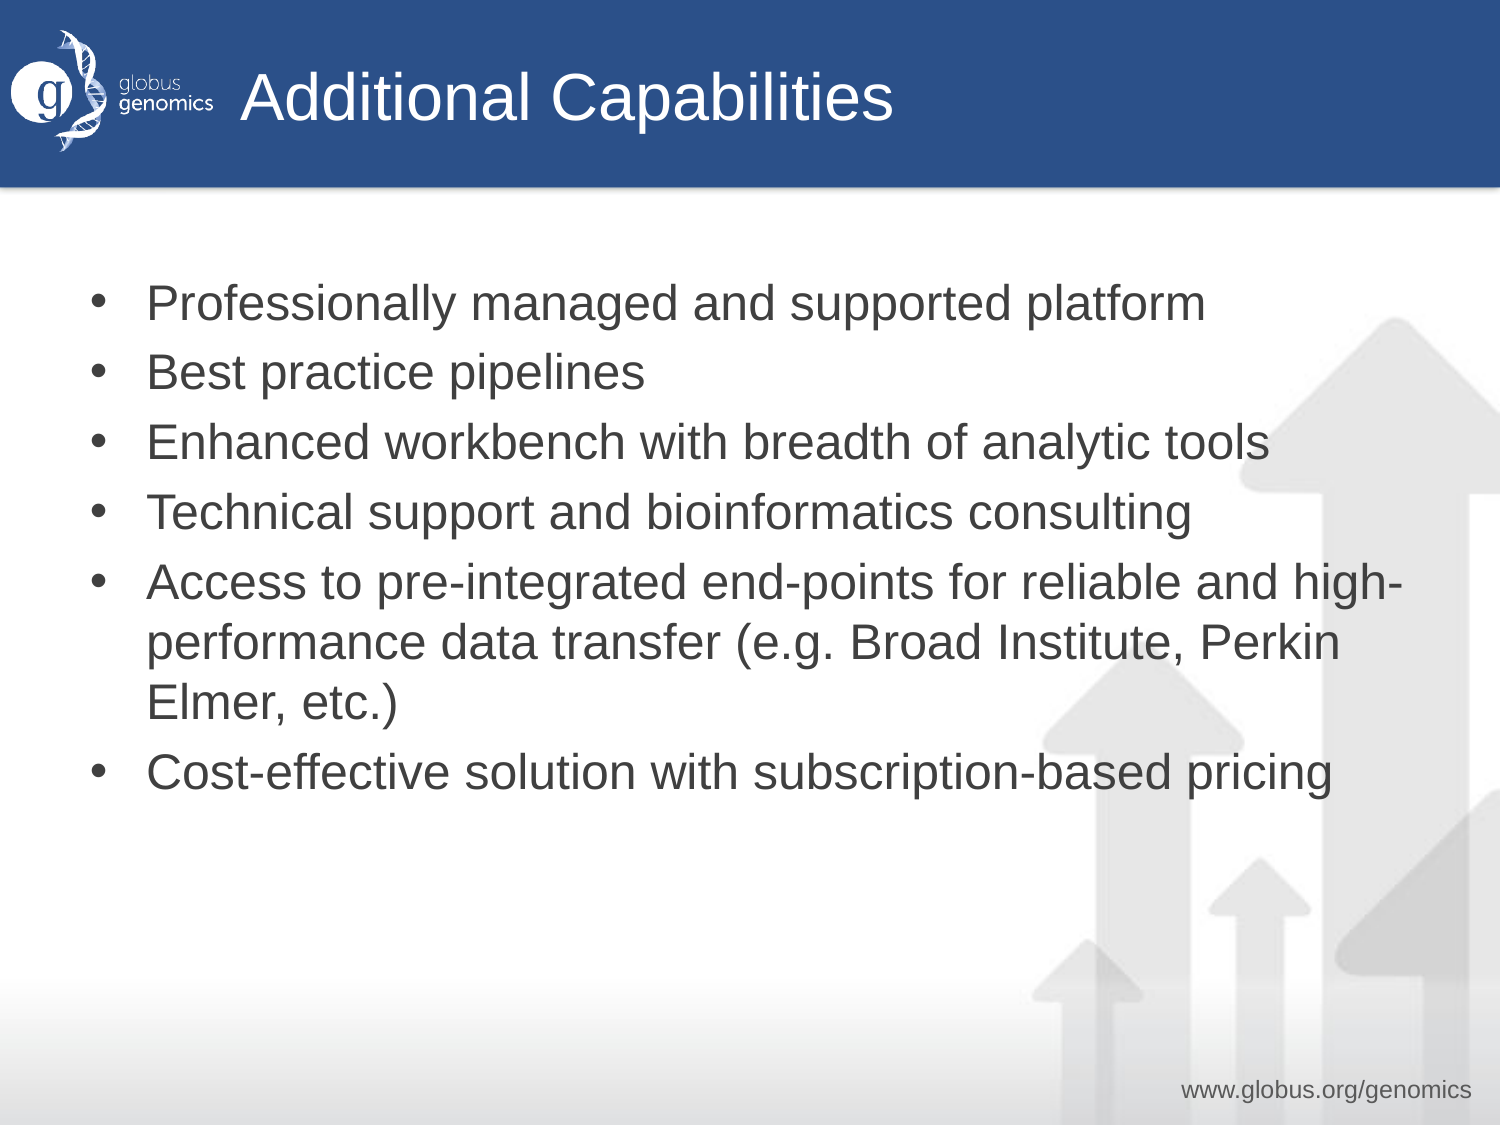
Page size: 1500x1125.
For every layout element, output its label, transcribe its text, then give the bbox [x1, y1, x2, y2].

picture [9, 28, 214, 154]
list Professionally managed and supported platform Best practice pipelines Enhanced workbench with breadth of analytic tools Technical support and bioinformatics consulting Access to pre-integrated end-points for reliable and high-performance data transfer (e.g. Broad Institute, Perkin Elmer, etc.) Cost-effective solution with subscription-based pricing [75, 262, 1425, 1005]
picture [0, 188, 1500, 1125]
title Additional Capabilities [225, 12, 1463, 175]
